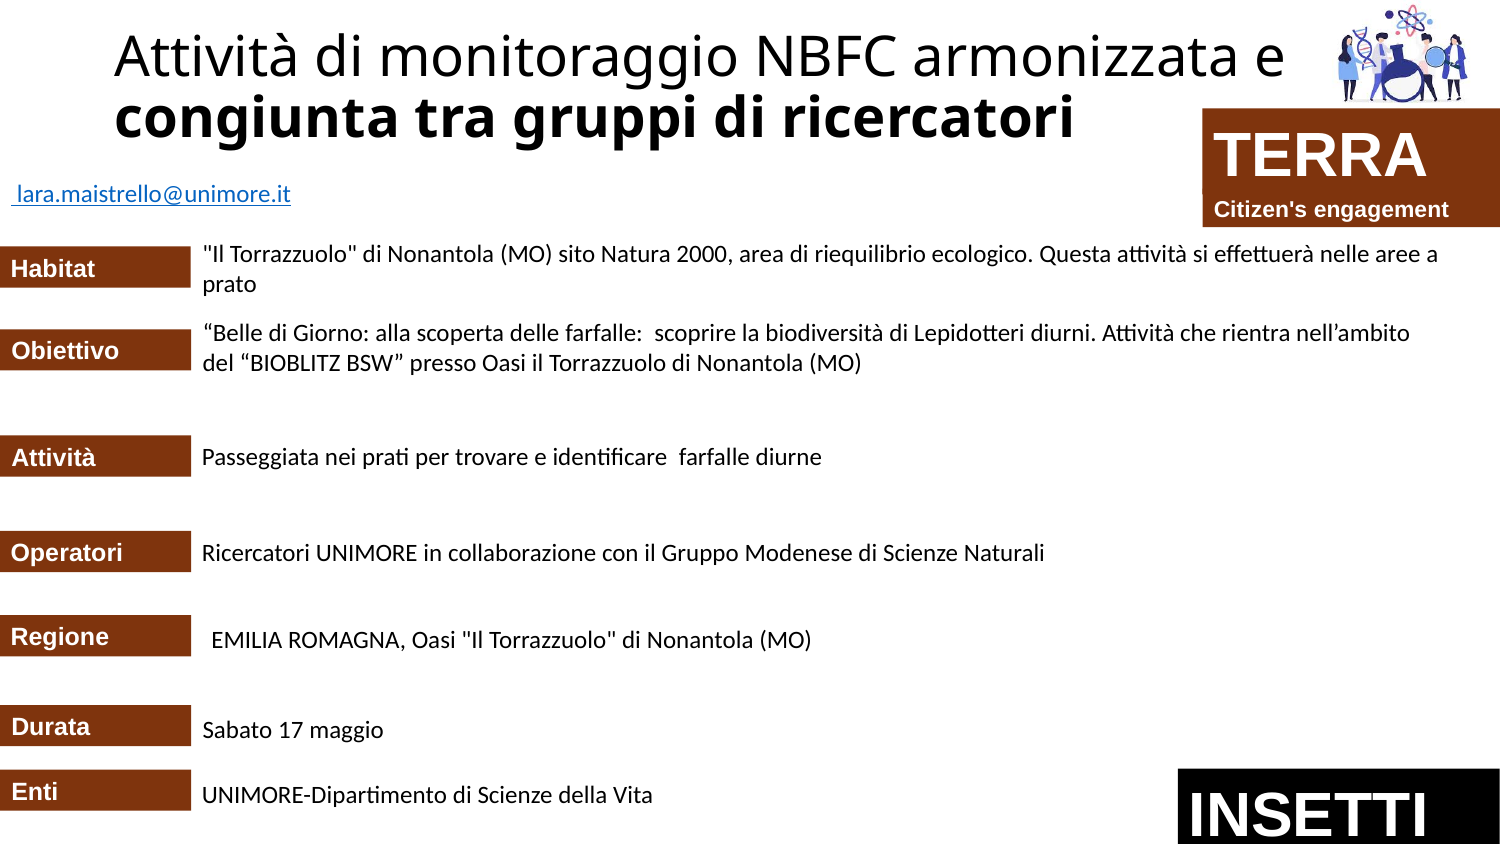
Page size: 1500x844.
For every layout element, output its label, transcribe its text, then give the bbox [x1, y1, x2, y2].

text_box INSETTI [1177, 768, 1500, 844]
text_box Ricercatori UNIMORE in collaborazione con il Gruppo Modenese di Scienze Naturali [190, 528, 1444, 573]
text_box Obiettivo [0, 329, 191, 371]
text_box TERRA [1253, 108, 1500, 188]
picture [1322, 0, 1485, 117]
text_box Passeggiata nei prati per trovare e identificare farfalle diurne [190, 435, 1475, 477]
text_box "Il Torrazzuolo" di Nonantola (MO) sito Natura 2000, area di riequilibrio ecologico. Questa attività si effettuerà nelle aree a prato [191, 231, 1484, 303]
text_box “Belle di Giorno: alla scoperta delle farfalle: scoprire la biodiversità di Lepidotteri diurni. Attività che rientra nell’ambito del “BIOBLITZ BSW” presso Oasi il Torrazzuolo di Nonantola (MO) [191, 311, 1444, 383]
text_box EMILIA ROMAGNA, Oasi "Il Torrazzuolo" di Nonantola (MO) [200, 617, 1484, 659]
text_box lara.maistrello@unimore.it [0, 170, 1253, 214]
text_box UNIMORE-Dipartimento di Scienze della Vita [190, 772, 1177, 814]
text_box Durata [0, 705, 192, 747]
text_box Attività di monitoraggio NBFC armonizzata e congiunta tra gruppi di ricercatori [103, 7, 1307, 171]
text_box Enti [0, 769, 192, 811]
text_box Habitat [0, 246, 191, 288]
text_box Citizen's engagement [1202, 188, 1500, 228]
text_box Sabato 17 maggio [191, 707, 1475, 749]
text_box Regione [0, 615, 192, 657]
text_box Operatori [0, 530, 190, 573]
text_box Attività [0, 435, 190, 477]
